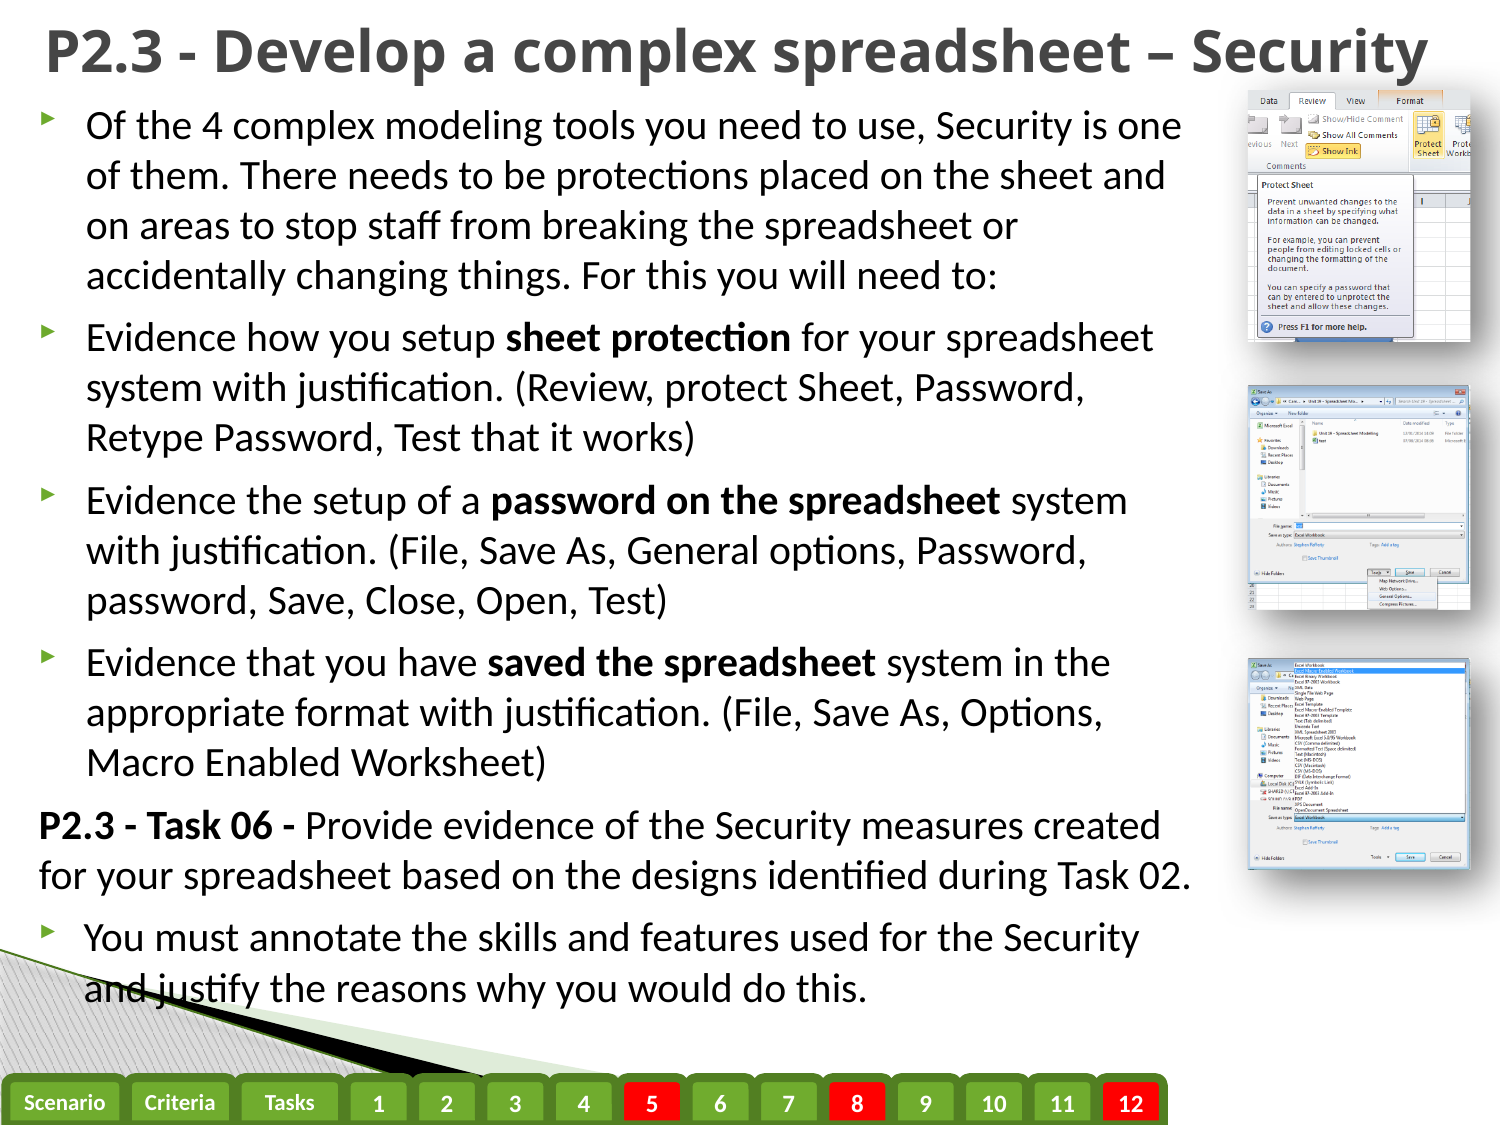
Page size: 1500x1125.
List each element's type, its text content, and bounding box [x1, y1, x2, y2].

list Of the 4 complex modeling tools you need to use, Security is one of them. There needs to be protections placed on the sheet and on areas to stop staff from breaking the spreadsheet or accidentally changing things. For this you will need to: Evidence how you setup sheet protection for your spreadsheet system with justification. (Review, protect Sheet, Password, Retype Password, Test that it works) Evidence the setup of a password on the spreadsheet system with justification. (File, Save As, General options, Password, password, Save, Close, Open, Test) Evidence that you have saved the spreadsheet system in the appropriate format with justification. (File, Save As, Options, Macro Enabled Worksheet) P2.3 - Task 06 - Provide evidence of the Security measures created for your spreadsheet based on the designs identified during Task 02. You must annotate the skills and features used for the Security and justify the reasons why you would do this. [24, 90, 1223, 1000]
picture [1247, 385, 1471, 610]
picture [1247, 89, 1471, 342]
picture [1247, 658, 1471, 870]
title P2.3 - Develop a complex spreadsheet – Security [29, 19, 1463, 79]
